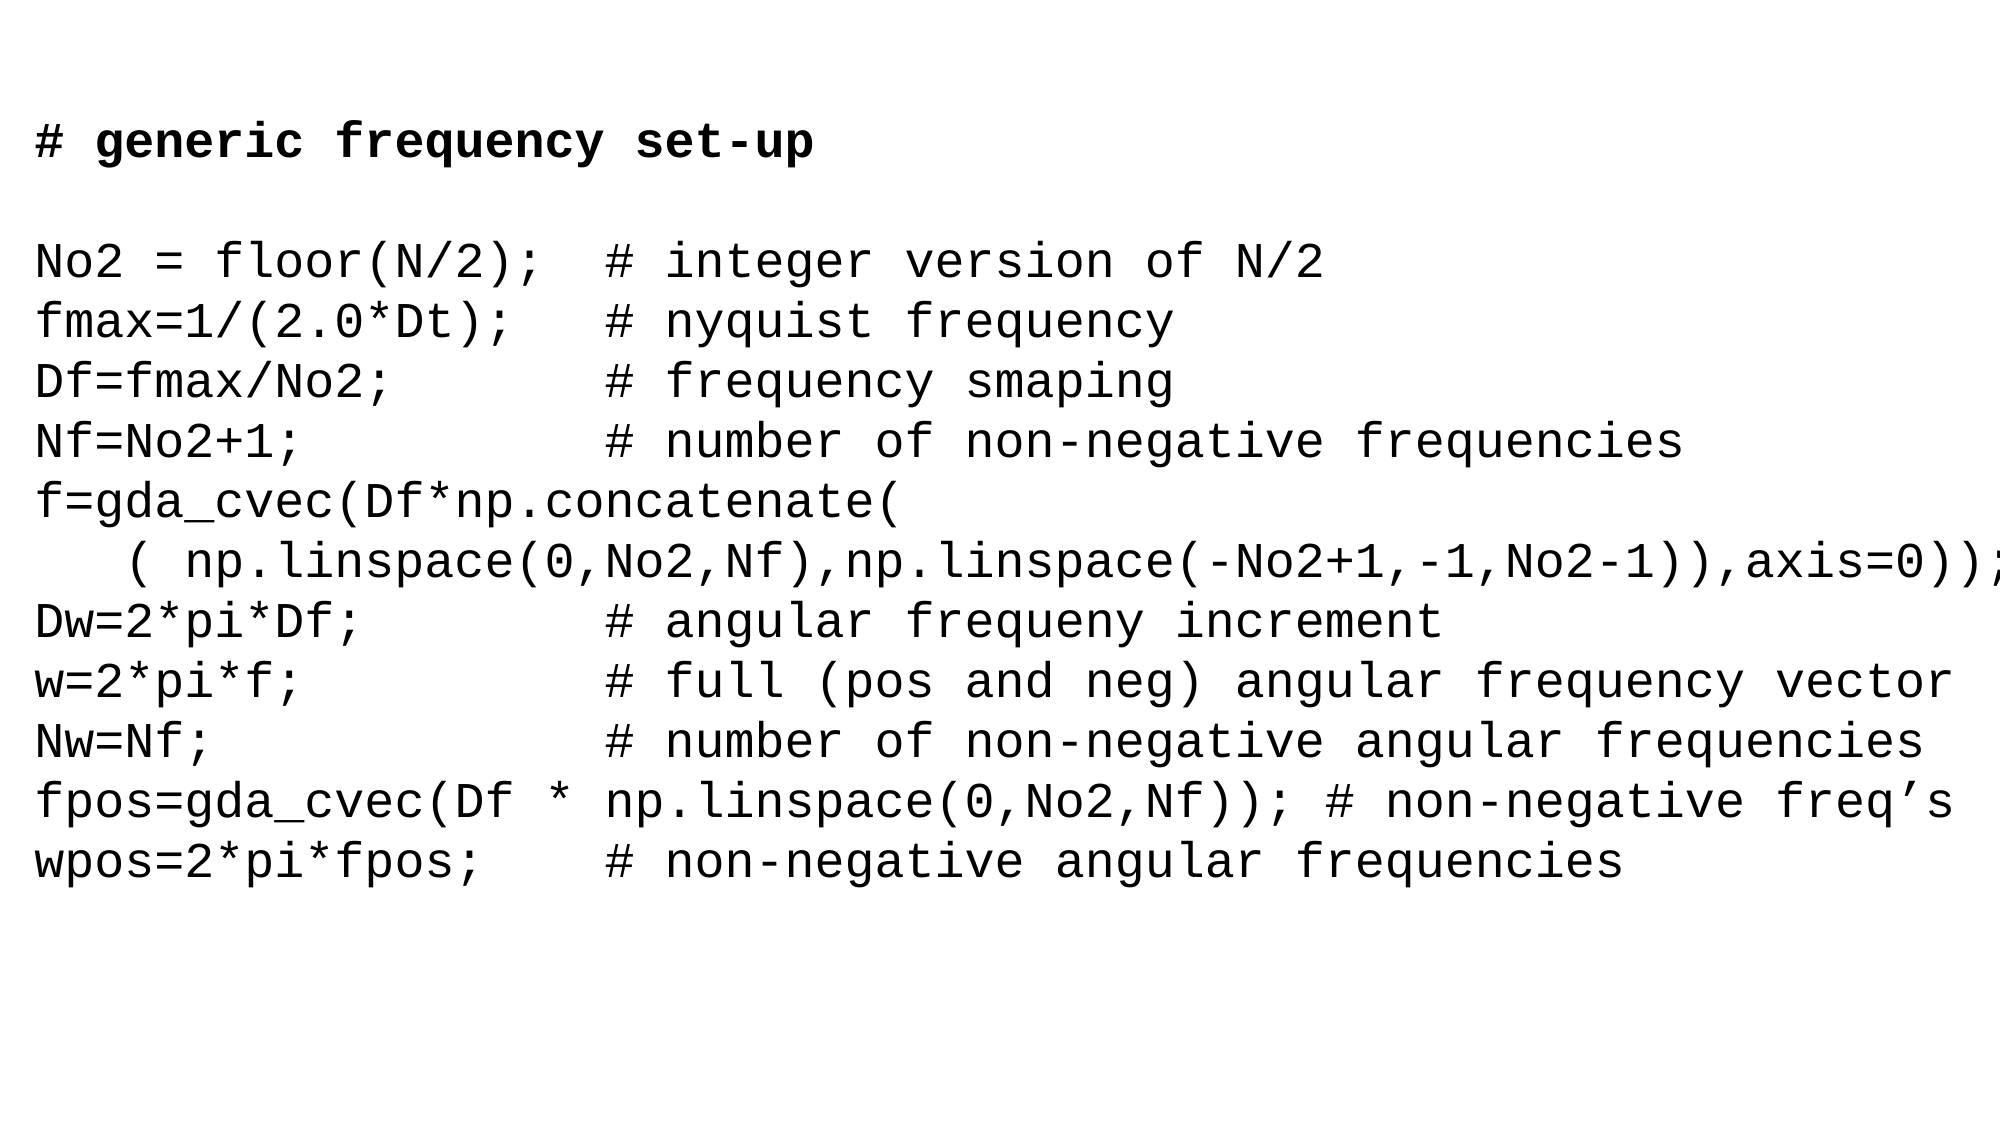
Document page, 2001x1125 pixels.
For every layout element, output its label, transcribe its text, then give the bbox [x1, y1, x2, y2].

text_box # generic frequency set-up No2 = floor(N/2); # integer version of N/2 fmax=1/(2.0*Dt); # nyquist frequency Df=fmax/No2; # frequency smaping Nf=No2+1; # number of non-negative frequencies f=gda_cvec(Df*np.concatenate( ( np.linspace(0,No2,Nf),np.linspace(-No2+1,-1,No2-1)),axis=0)); Dw=2*pi*Df; # angular frequeny increment w=2*pi*f; # full (pos and neg) angular frequency vector Nw=Nf; # number of non-negative angular frequencies fpos=gda_cvec(Df * np.linspace(0,No2,Nf)); # non-negative freq’s wpos=2*pi*fpos; # non-negative angular frequencies [19, 99, 2000, 895]
